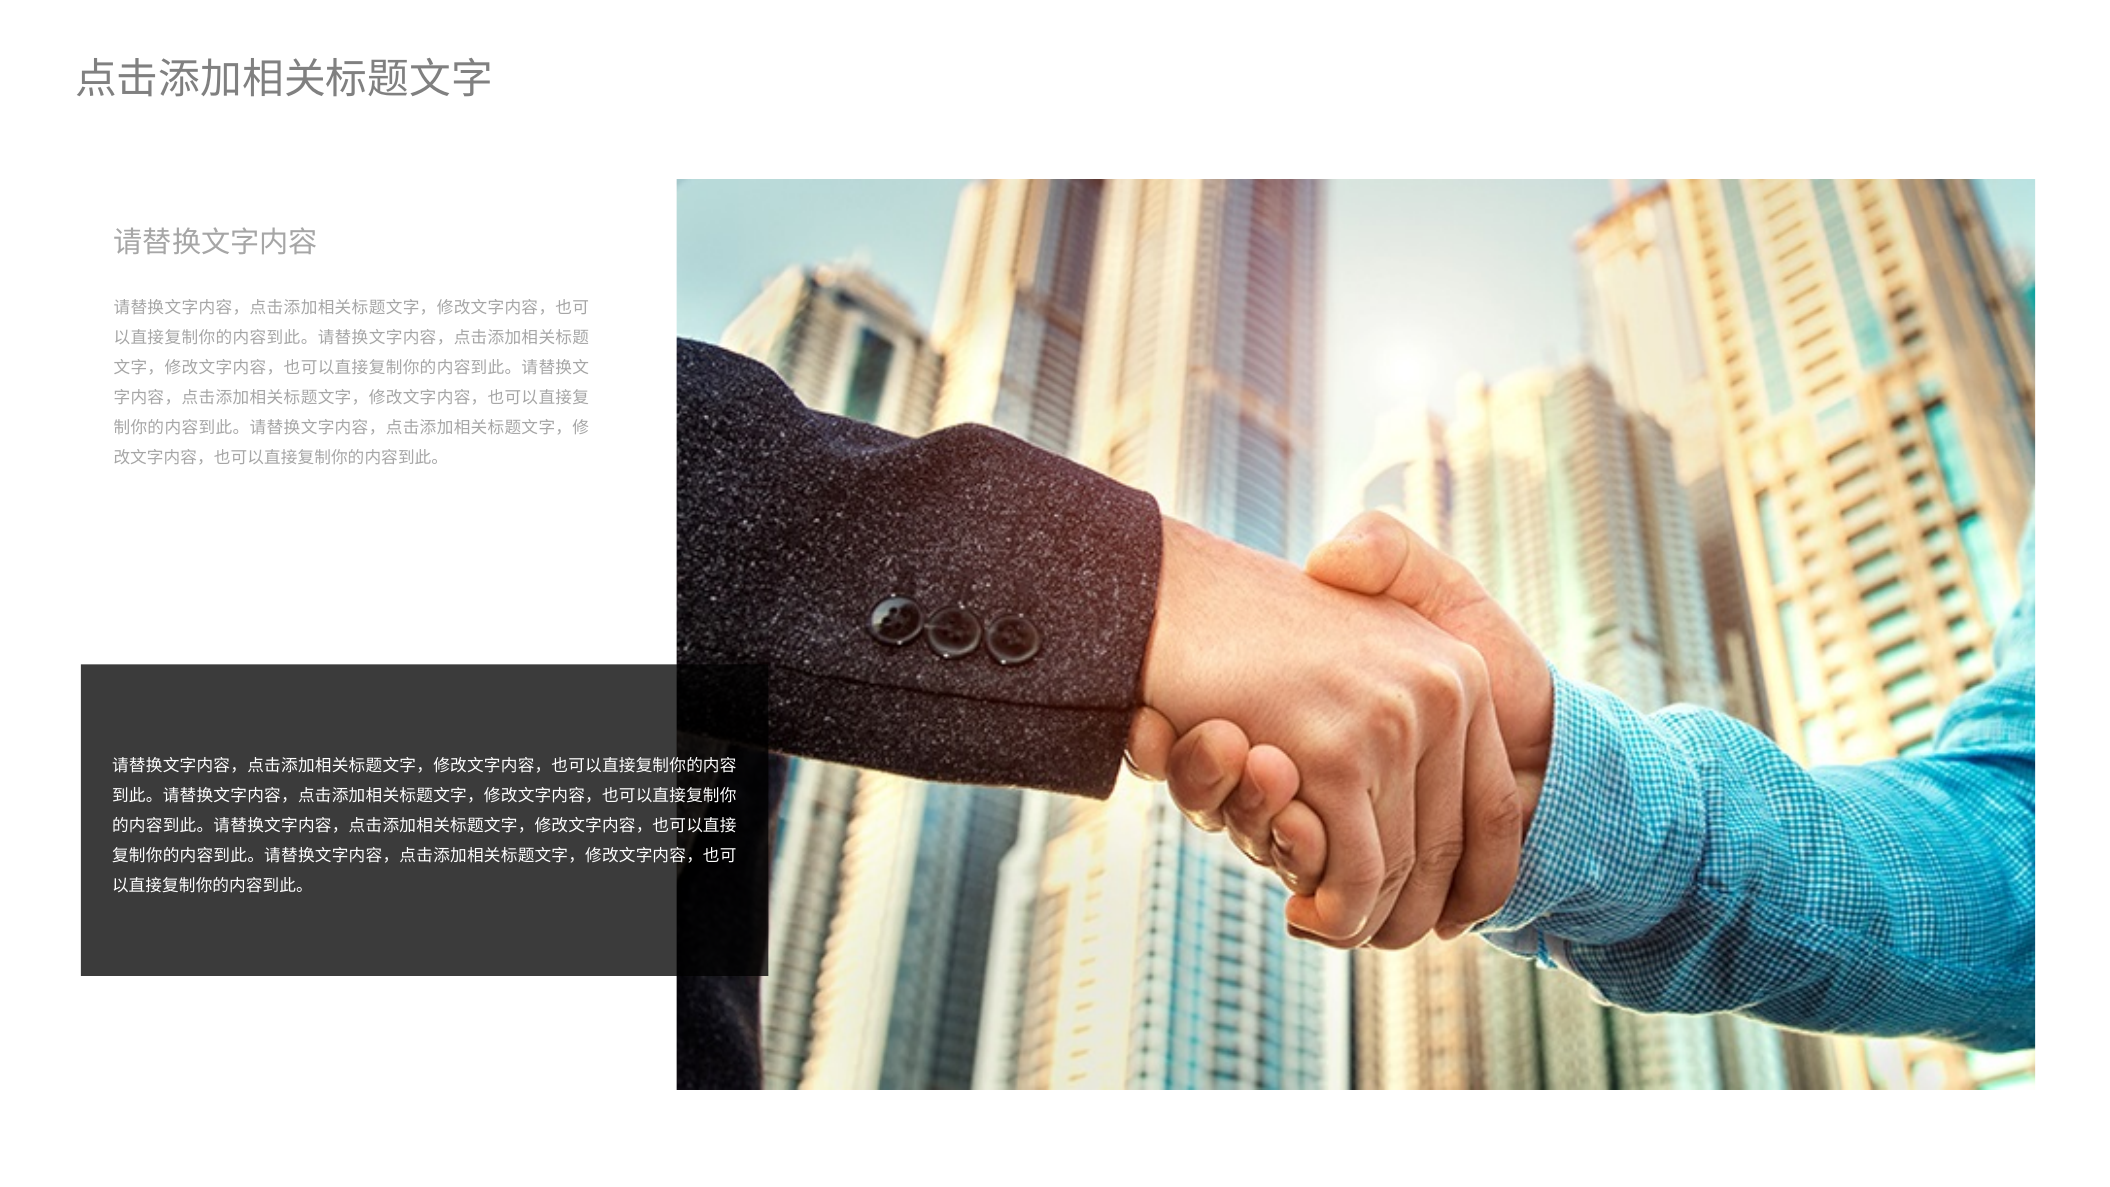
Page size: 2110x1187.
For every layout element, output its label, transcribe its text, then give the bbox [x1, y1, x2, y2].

text_box 请替换文字内容，点击添加相关标题文字，修改文字内容，也可以直接复制你的内容到此。请替换文字内容，点击添加相关标题文字，修改文字内容，也可以直接复制你的内容到此。请替换文字内容，点击添加相关标题文字，修改文字内容，也可以直接复制你的内容到此。请替换文字内容，点击添加相关标题文字，修改文字内容，也可以直接复制你的内容到此。 [97, 279, 606, 523]
text_box [676, 179, 2036, 1090]
text_box 点击添加相关标题文字 [59, 44, 563, 107]
text_box 请替换文字内容 [97, 215, 403, 274]
text_box 请替换文字内容，点击添加相关标题文字，修改文字内容，也可以直接复制你的内容到此。请替换文字内容，点击添加相关标题文字，修改文字内容，也可以直接复制你的内容到此。请替换文字内容，点击添加相关标题文字，修改文字内容，也可以直接复制你的内容到此。请替换文字内容，点击添加相关标题文字，修改文字内容，也可以直接复制你的内容到此。 [80, 664, 769, 976]
